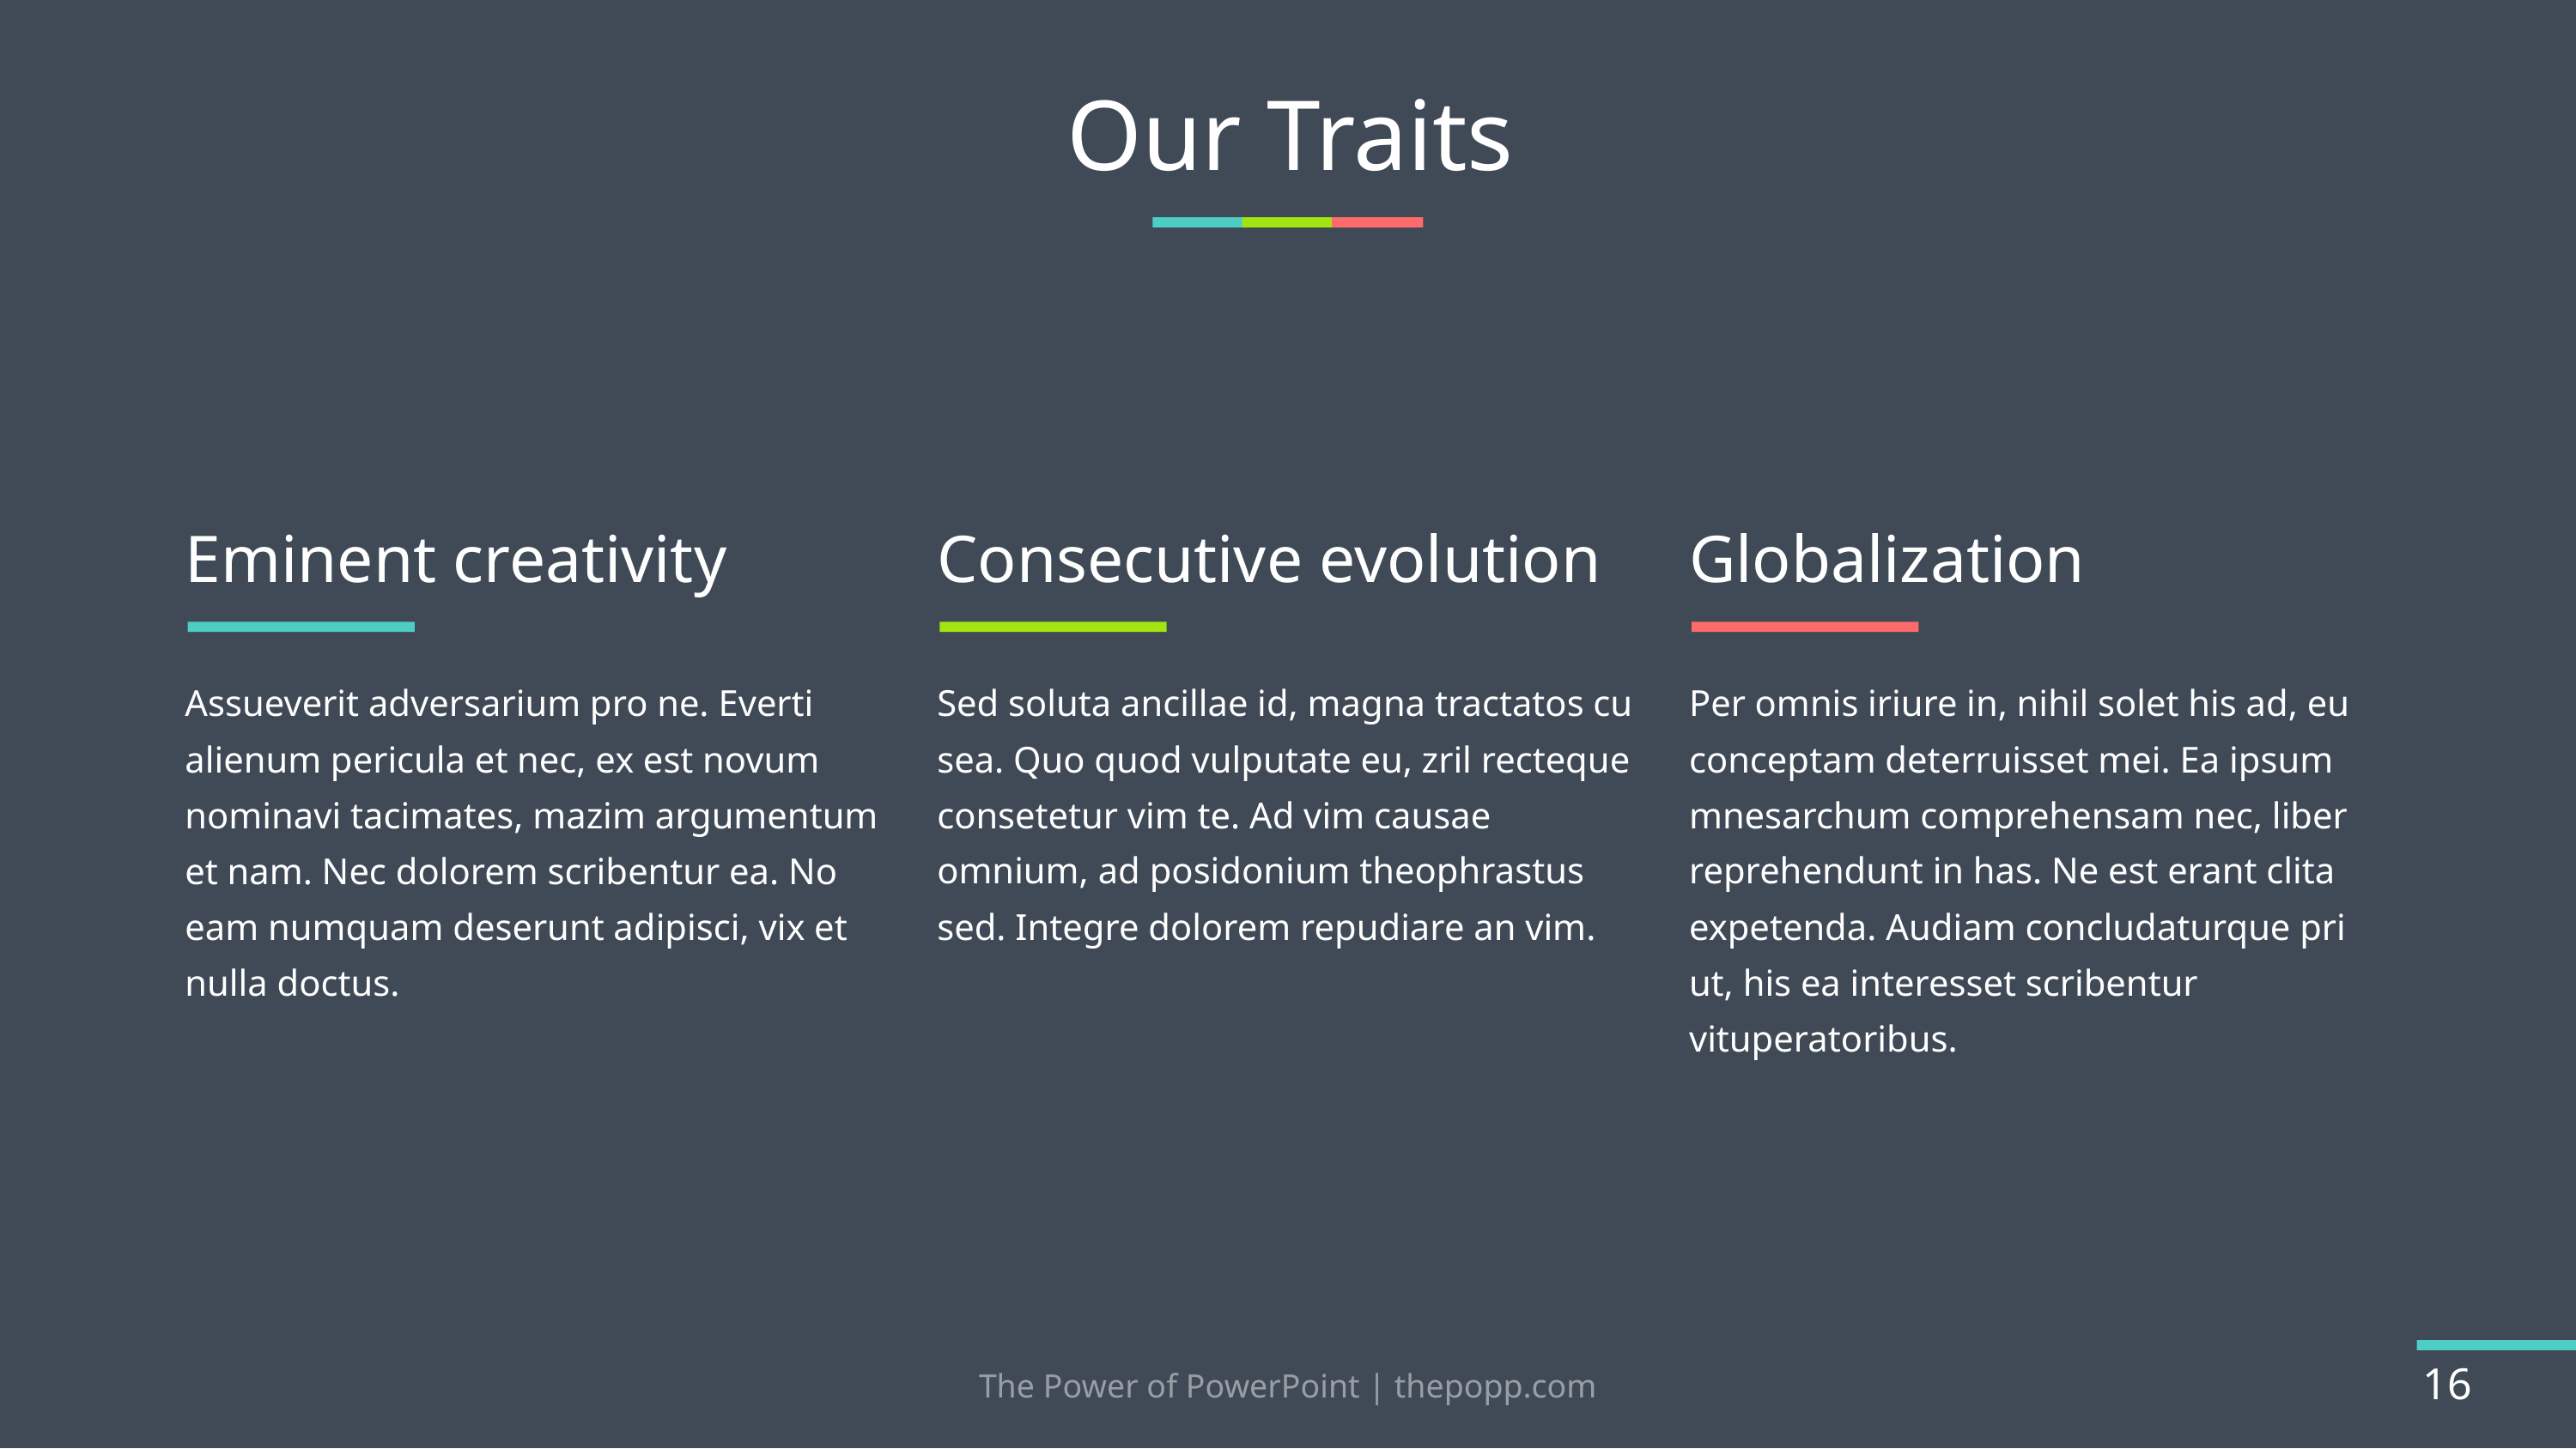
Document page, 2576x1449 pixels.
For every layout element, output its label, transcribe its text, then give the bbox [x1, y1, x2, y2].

list Globalization [1676, 504, 2404, 609]
list Assueverit adversarium pro ne. Everti alienum pericula et nec, ex est novum nominavi tacimates, mazim argumentum et nam. Nec dolorem scribentur ea. No eam numquam deserunt adipisci, vix et nulla doctus. [172, 661, 900, 1071]
slide_number 16 [2409, 1351, 2576, 1421]
list Sed soluta ancillae id, magna tractatos cu sea. Quo quod vulputate eu, zril recteque consetetur vim te. Ad vim causae omnium, ad posidonium theophrastus sed. Integre dolorem repudiare an vim. [924, 661, 1652, 1071]
list Consecutive evolution [924, 504, 1652, 609]
list Eminent creativity [172, 504, 900, 609]
title Our Traits [69, 49, 2512, 230]
footer The Power of PowerPoint | thepopp.com [853, 1349, 1723, 1427]
list Per omnis iriure in, nihil solet his ad, eu conceptam deterruisset mei. Ea ipsum mnesarchum comprehensam nec, liber reprehendunt in has. Ne est erant clita expetenda. Audiam concludaturque pri ut, his ea interesset scribentur vituperatoribus. [1676, 661, 2404, 1071]
